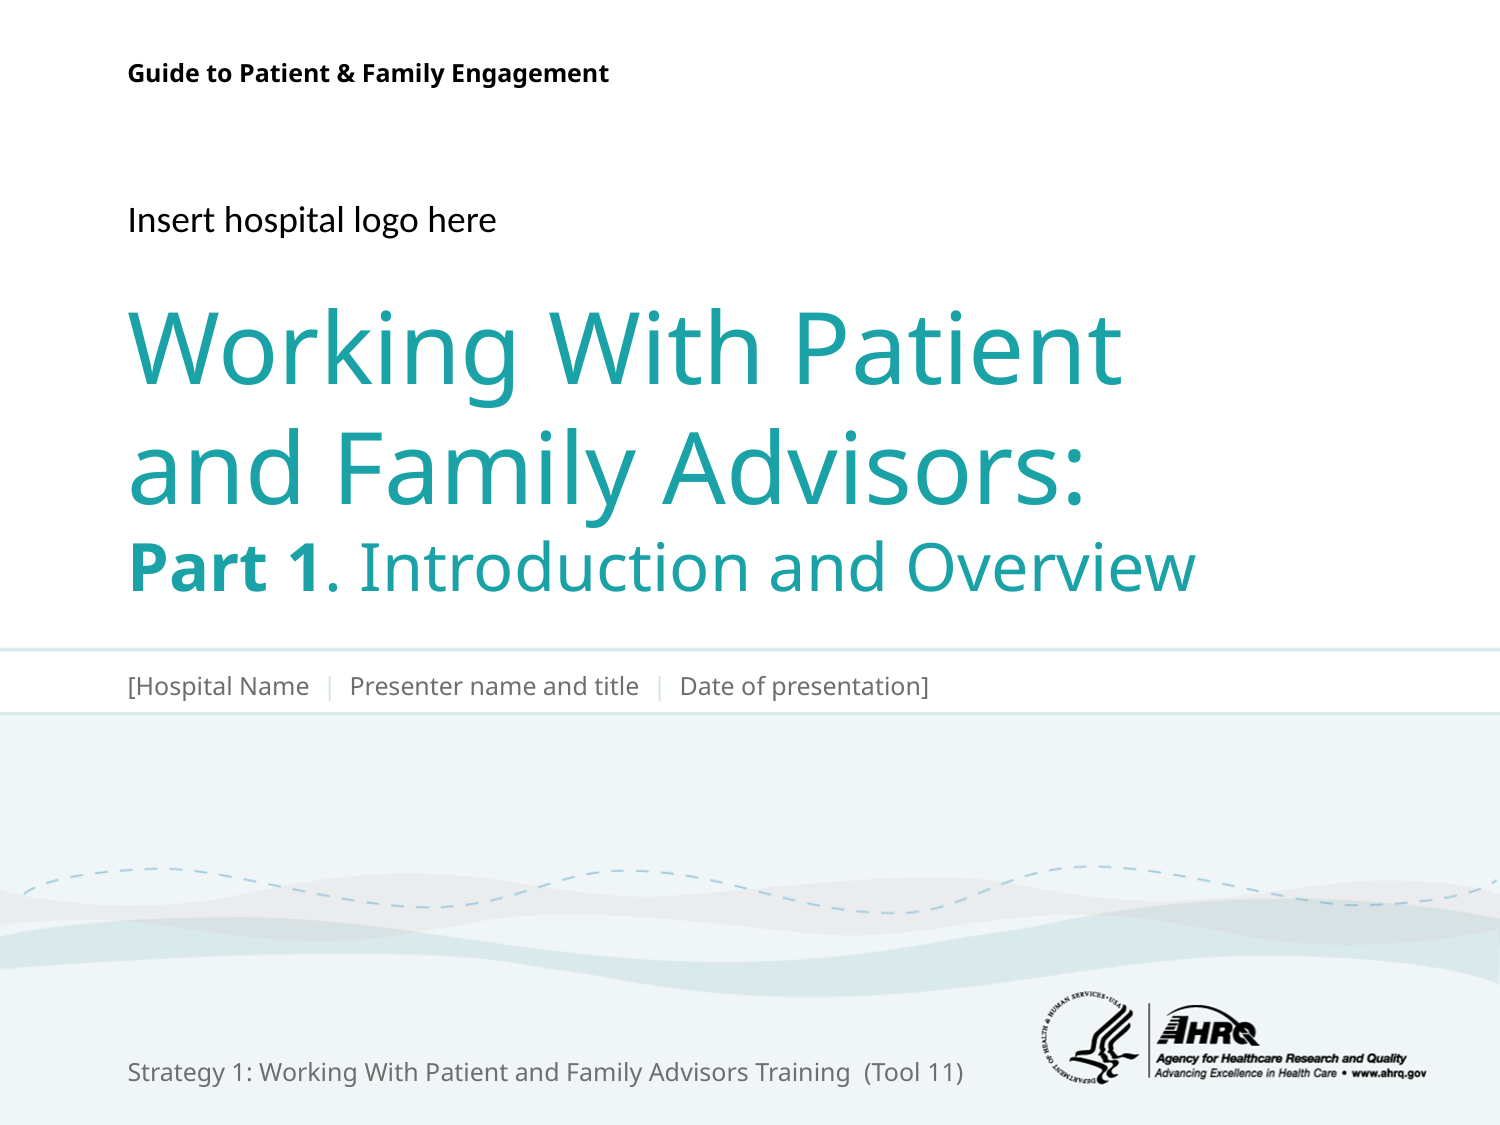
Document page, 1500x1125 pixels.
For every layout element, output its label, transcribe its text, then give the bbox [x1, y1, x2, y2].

subtitle [Hospital Name | Presenter name and title | Date of presentation] Strategy 1: Working With Patient and Family Advisors Training (Tool 11) [112, 662, 1163, 1100]
picture [0, 0, 1500, 1125]
title Insert hospital logo here Working With Patient and Family Advisors: Part 1. Introduction and Overview [112, 187, 1388, 625]
